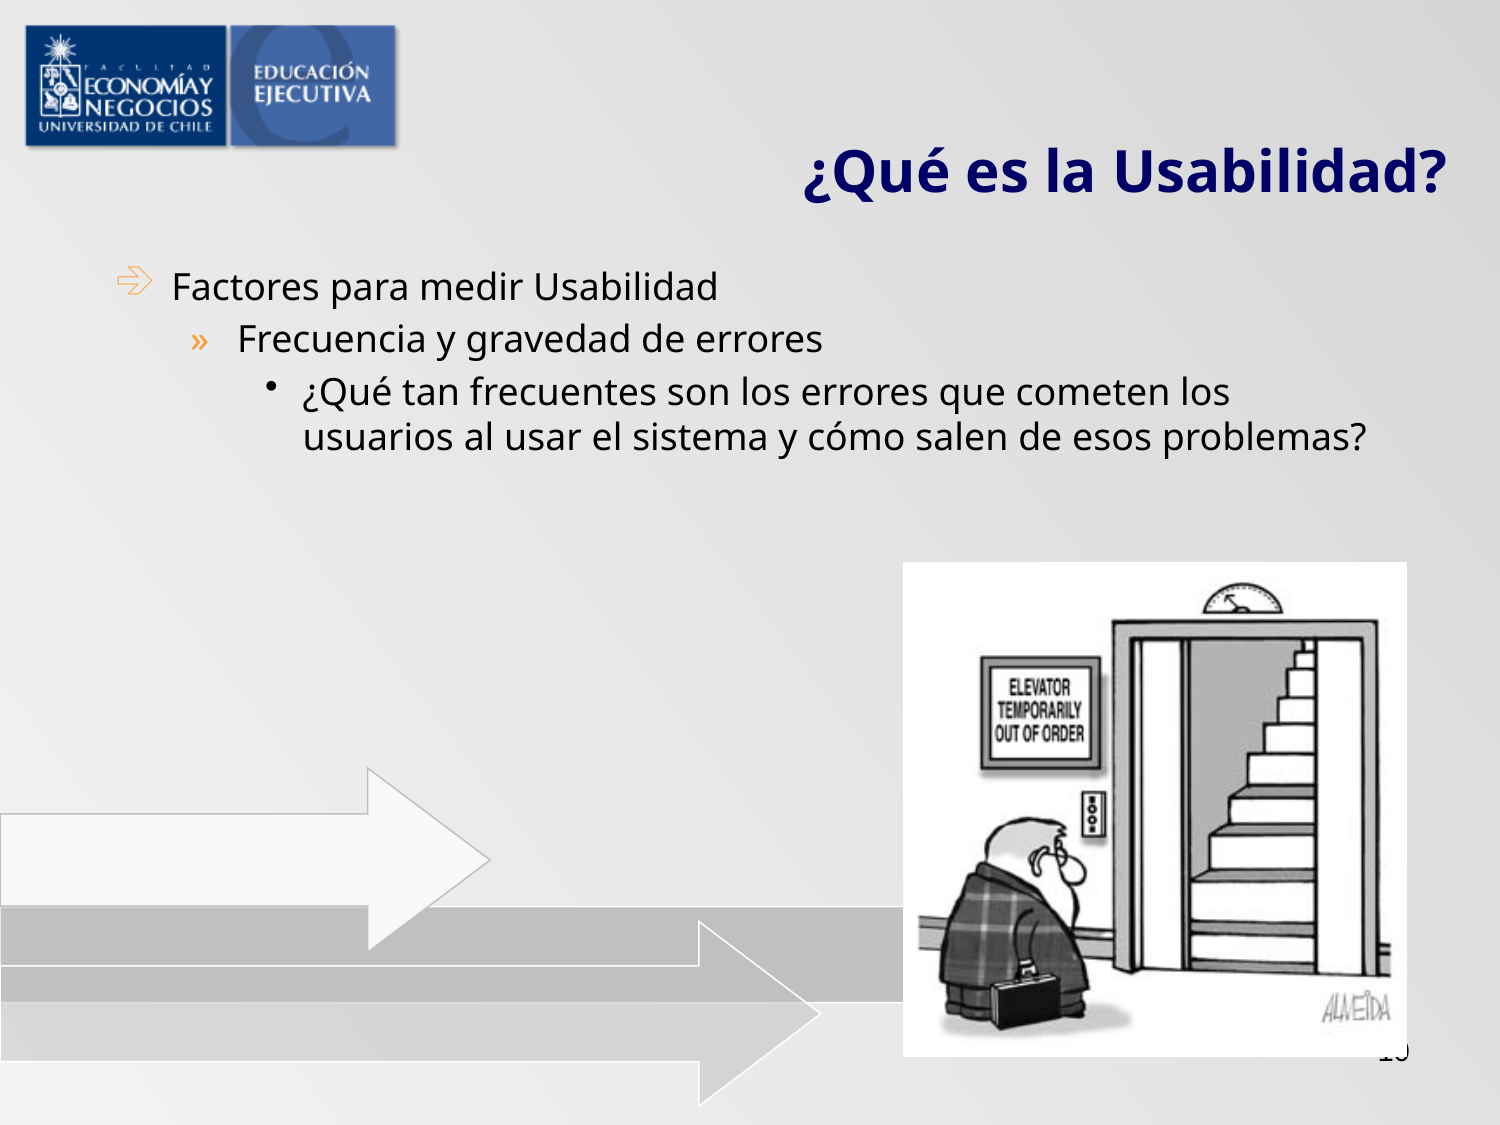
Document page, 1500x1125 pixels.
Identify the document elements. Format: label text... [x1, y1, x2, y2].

slide_number 10 [1074, 1024, 1426, 1103]
list Factores para medir Usabilidad Frecuencia y gravedad de errores ¿Qué tan frecuentes son los errores que cometen los usuarios al usar el sistema y cómo salen de esos problemas? [100, 255, 1401, 969]
title ¿Qué es la Usabilidad? [162, 74, 1463, 263]
picture [0, 0, 1500, 1125]
